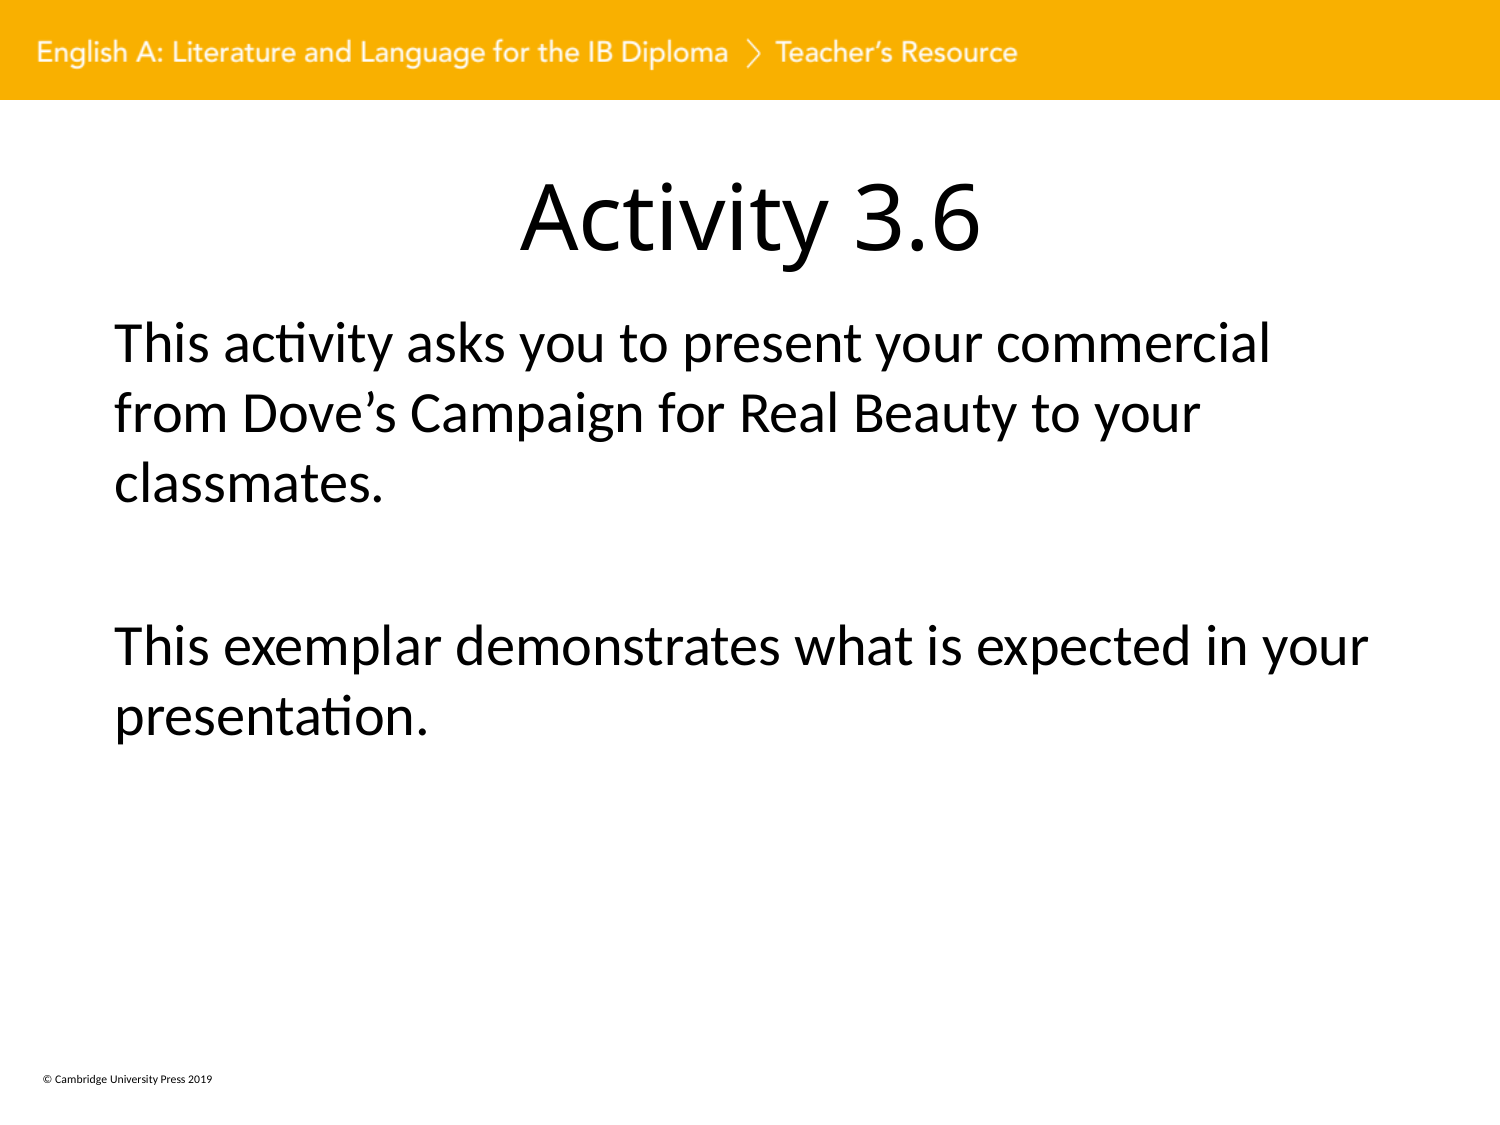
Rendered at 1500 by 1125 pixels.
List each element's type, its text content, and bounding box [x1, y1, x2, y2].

picture [0, 0, 1500, 101]
text_box Activity 3.6 [27, 119, 1476, 308]
subtitle © Cambridge University Press 2019 [27, 1063, 99, 1093]
text_box This activity asks you to present your commercial from Dove’s Campaign for Real Beauty to your classmates. This exemplar demonstrates what is expected in your presentation. [99, 297, 1388, 1106]
